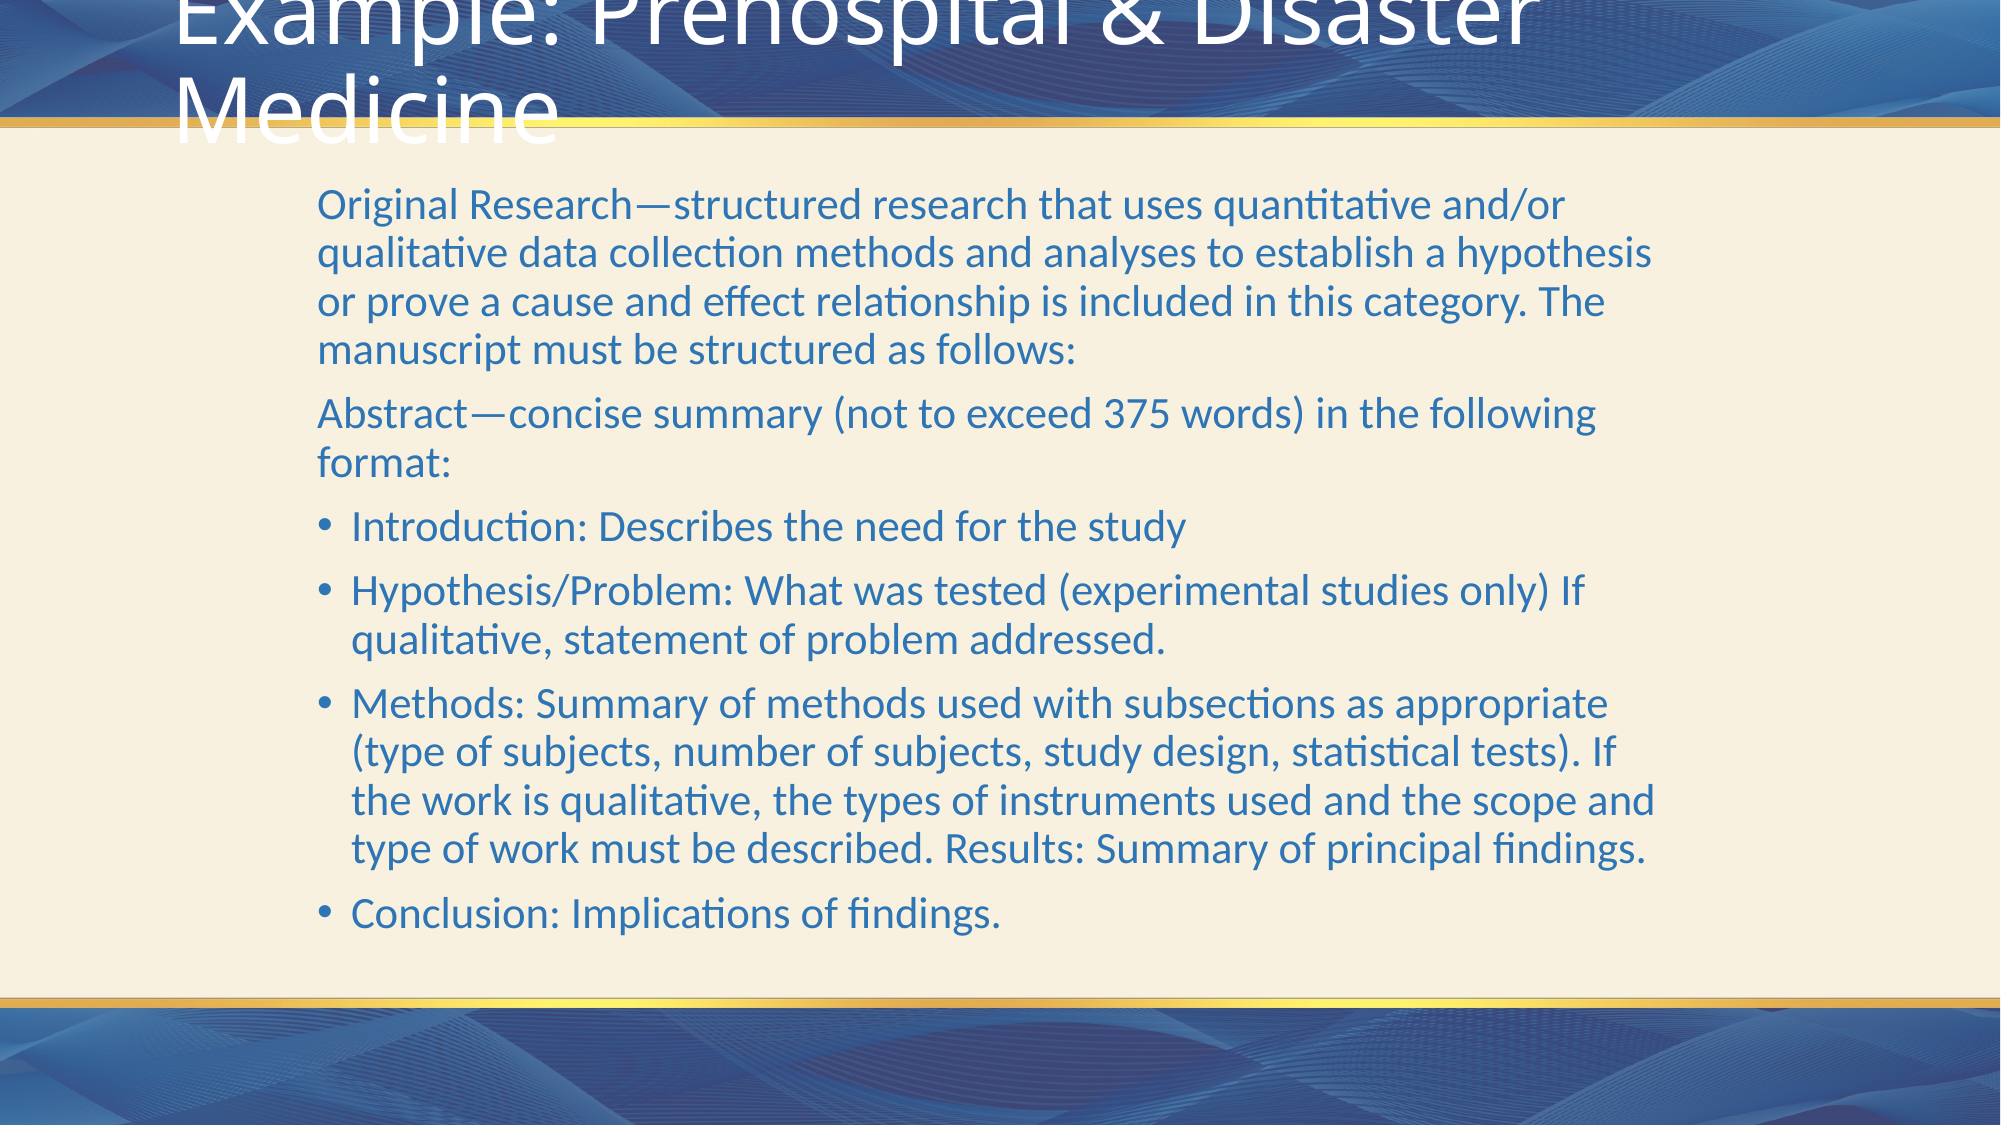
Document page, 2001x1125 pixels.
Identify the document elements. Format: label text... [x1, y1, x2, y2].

picture [0, 0, 2001, 1125]
list Original Research—structured research that uses quantitative and/or qualitative data collection methods and analyses to establish a hypothesis or prove a cause and effect relationship is included in this category. The manuscript must be structured as follows: Abstract—concise summary (not to exceed 375 words) in the following format: Introduction: Describes the need for the study Hypothesis/Problem: What was tested (experimental studies only) If qualitative, statement of problem addressed. Methods: Summary of methods used with subsections as appropriate (type of subjects, number of subjects, study design, statistical tests). If the work is qualitative, the types of instruments used and the scope and type of work must be described. Results: Summary of principal findings. Conclusion: Implications of findings. [302, 173, 1690, 999]
title Example: Prehospital & Disaster Medicine [156, 0, 1882, 174]
